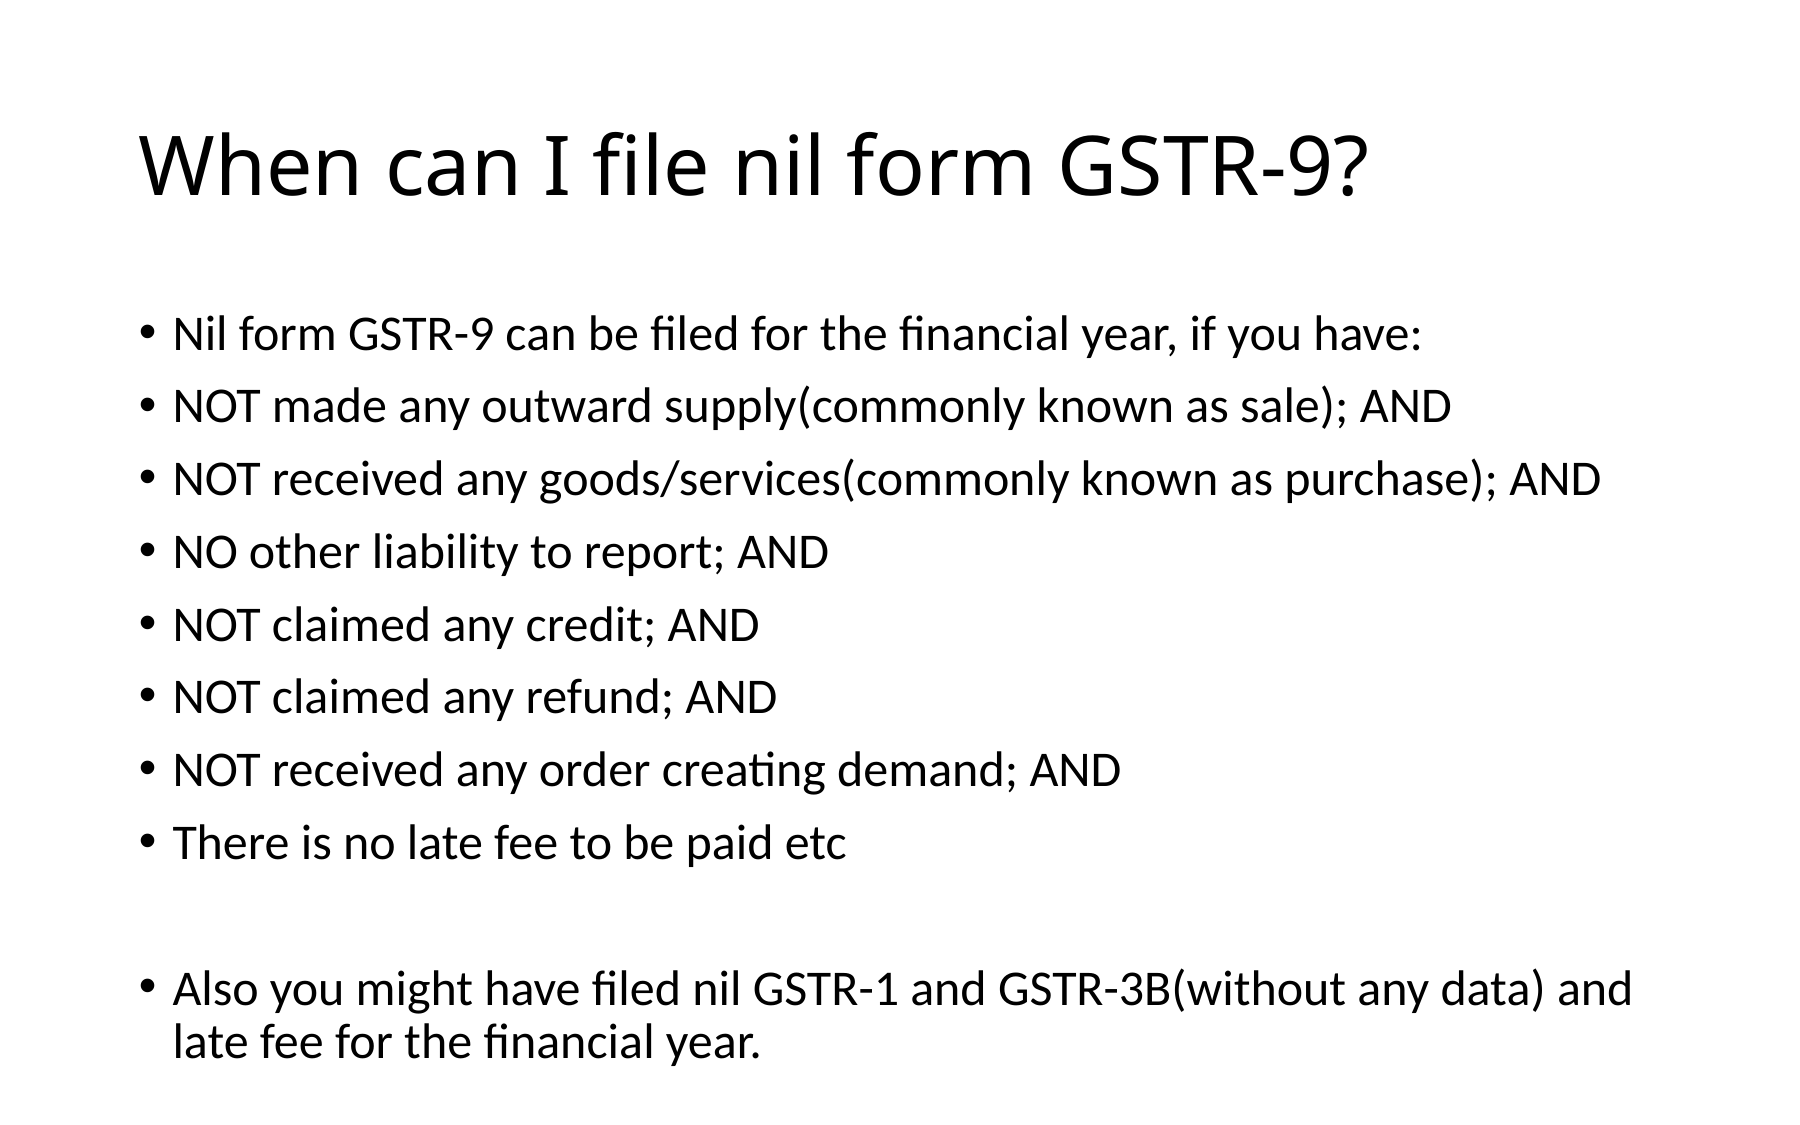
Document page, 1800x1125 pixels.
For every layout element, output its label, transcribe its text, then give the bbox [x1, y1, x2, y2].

title When can I file nil form GSTR-9? [123, 59, 1677, 278]
list Nil form GSTR-9 can be filed for the financial year, if you have: NOT made any outward supply(commonly known as sale); AND NOT received any goods/services(commonly known as purchase); AND NO other liability to report; AND NOT claimed any credit; AND NOT claimed any refund; AND NOT received any order creating demand; AND There is no late fee to be paid etc Also you might have filed nil GSTR-1 and GSTR-3B(without any data) and late fee for the financial year. [123, 299, 1677, 1014]
